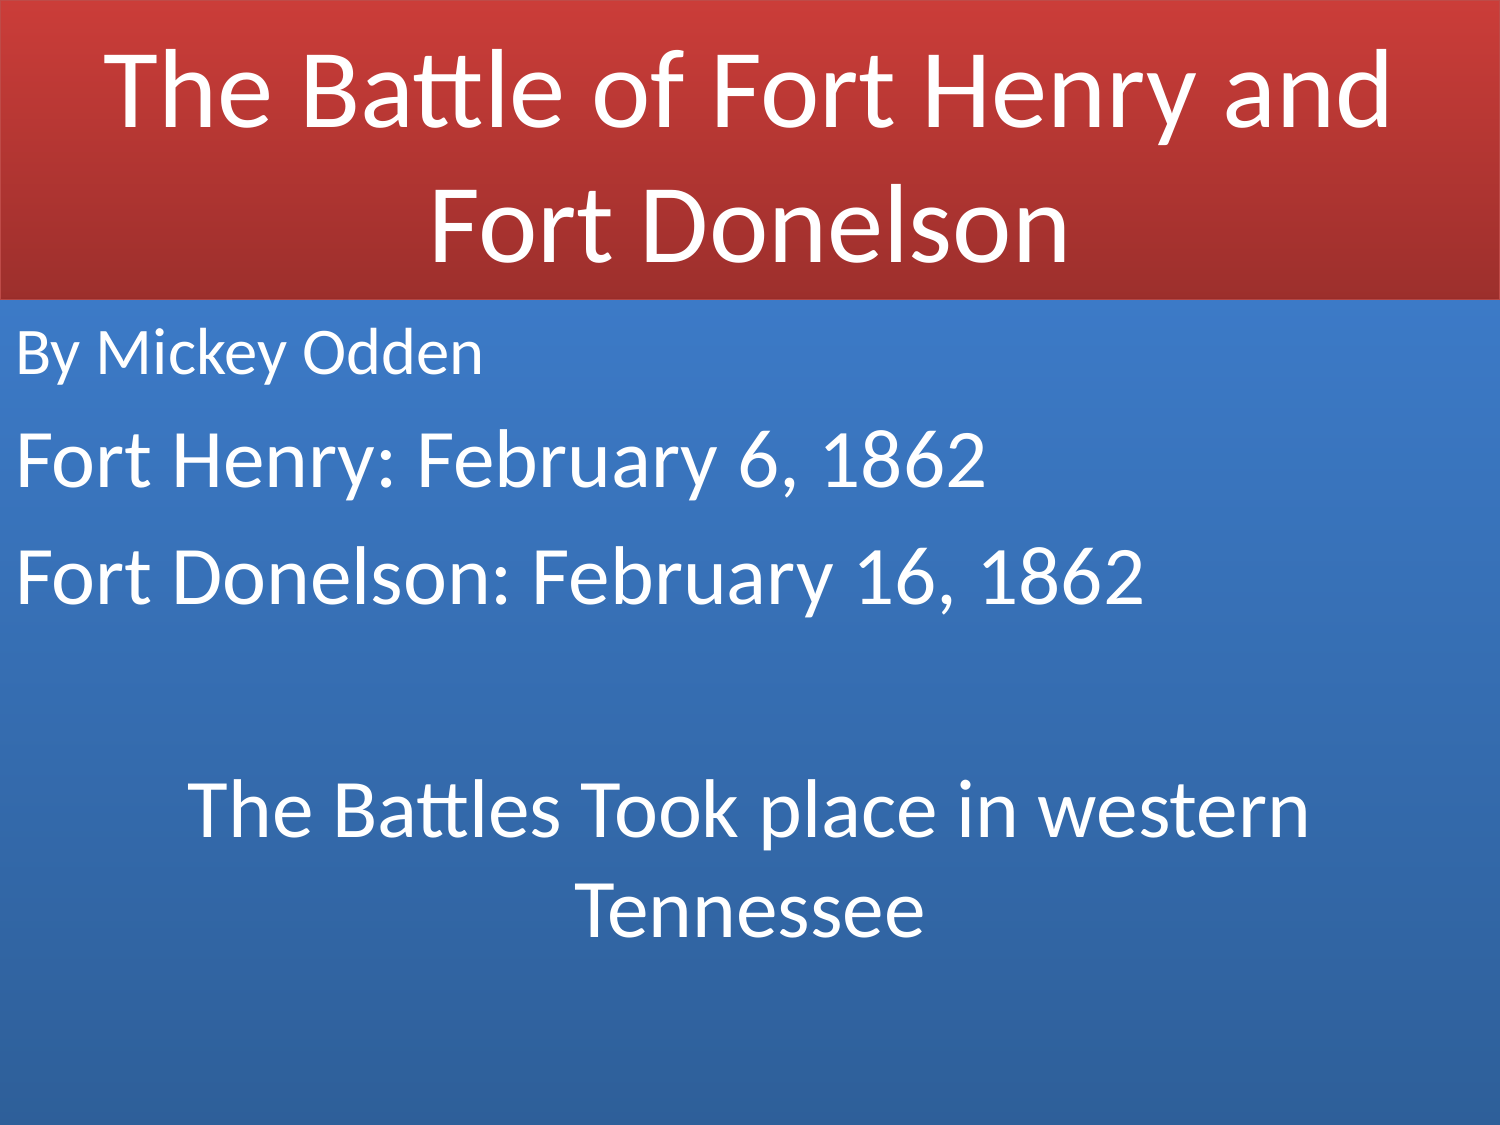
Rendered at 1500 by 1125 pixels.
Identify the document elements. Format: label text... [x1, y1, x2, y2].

subtitle By Mickey Odden Fort Henry: February 6, 1862 Fort Donelson: February 16, 1862 The Battles Took place in western Tennessee [0, 299, 1500, 1125]
title The Battle of Fort Henry and Fort Donelson [0, 0, 1500, 299]
